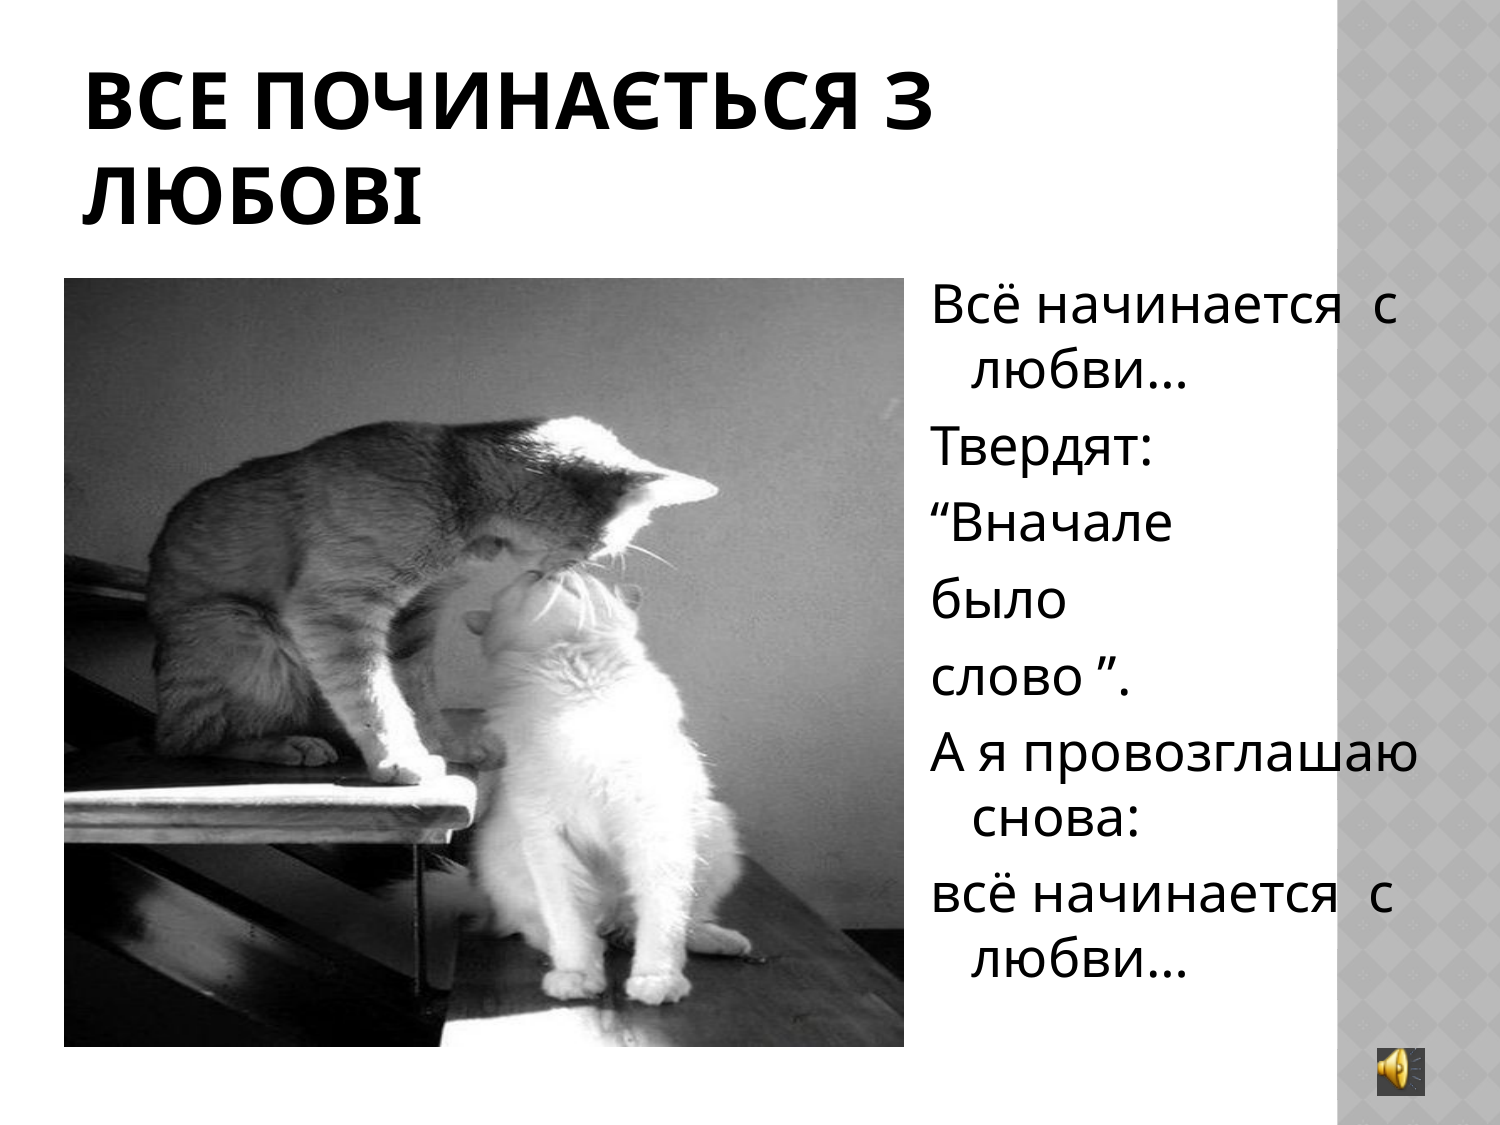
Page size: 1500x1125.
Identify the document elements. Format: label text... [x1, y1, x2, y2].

list Всё начинается с любви… Твердят: “Вначале было слово ”. А я провозглашаю снова: всё начинается с любви… [915, 262, 1471, 1005]
title Все починається з любові [75, 52, 1263, 240]
picture [1375, 1046, 1427, 1098]
picture [64, 278, 904, 1048]
